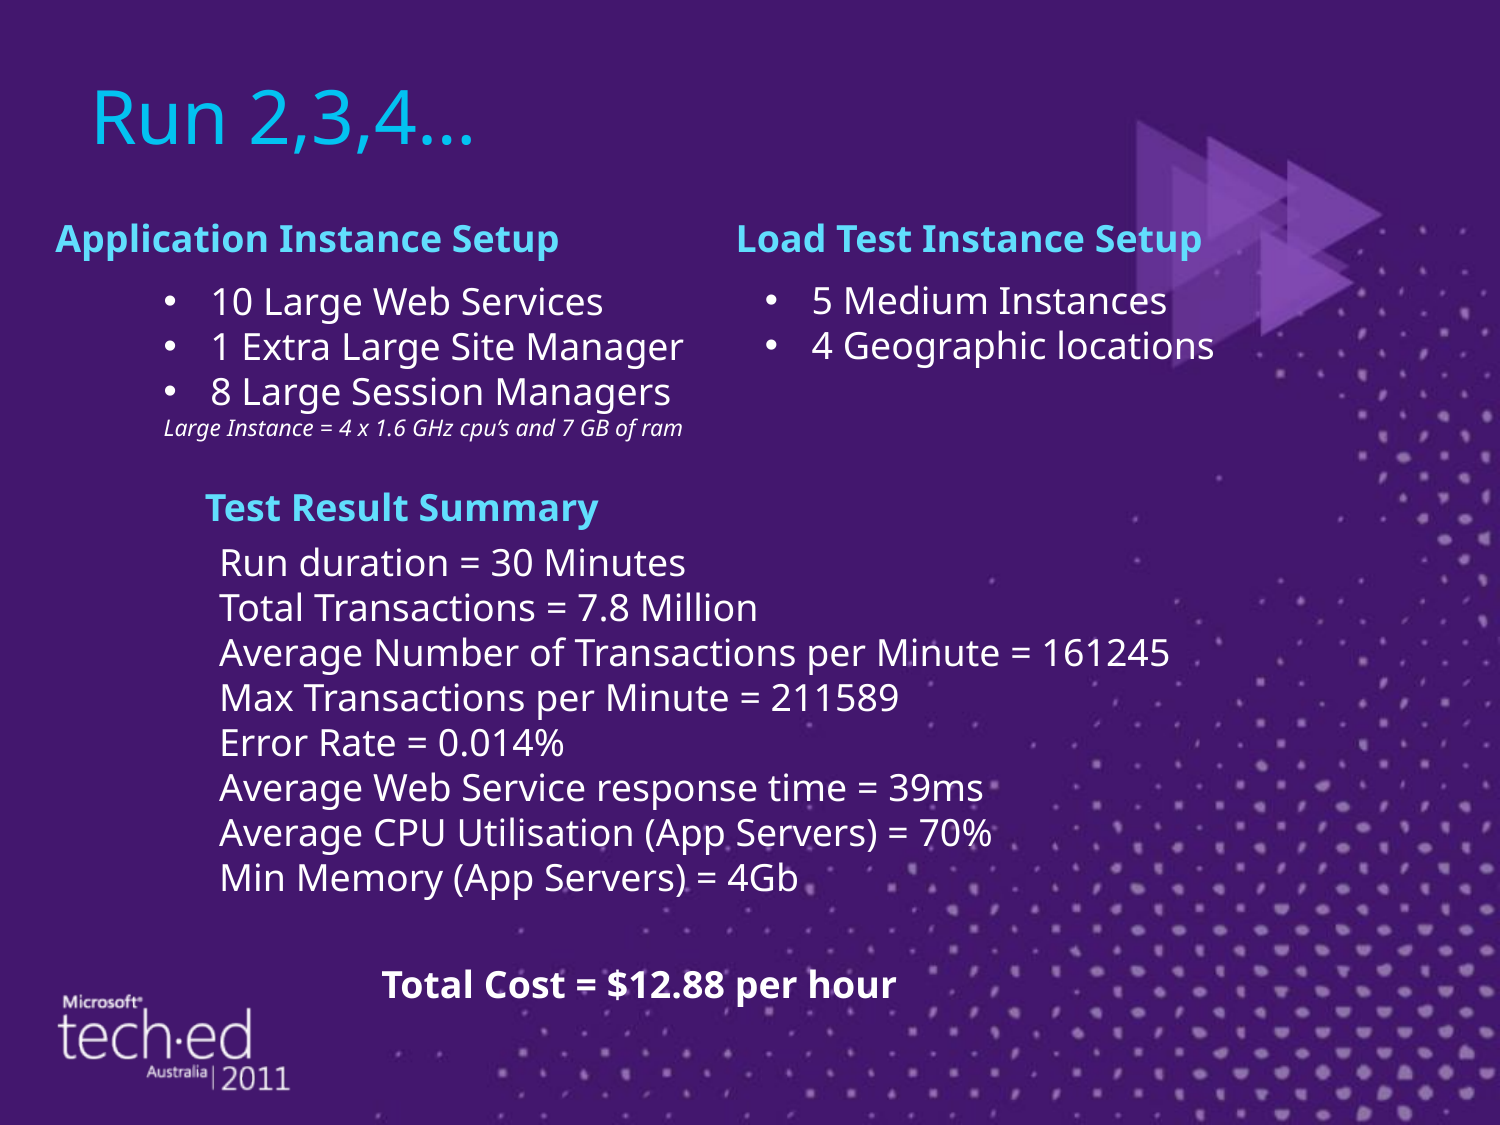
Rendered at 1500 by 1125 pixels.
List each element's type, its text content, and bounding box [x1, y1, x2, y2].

text_box Total Cost = $12.88 per hour [366, 954, 913, 1014]
text_box Test Result Summary [190, 476, 614, 536]
text_box Application Instance Setup [40, 207, 575, 268]
picture [0, 0, 1500, 1125]
text_box 5 Medium Instances 4 Geographic locations [674, 269, 1231, 375]
text_box Run duration = 30 Minutes Total Transactions = 7.8 Million Average Number of Transactions per Minute = 161245 Max Transactions per Minute = 211589 Error Rate = 0.014% Average Web Service response time = 39ms Average CPU Utilisation (App Servers) = 70% Min Memory (App Servers) = 4Gb [204, 531, 1187, 907]
text_box Load Test Instance Setup [720, 207, 1218, 268]
title Run 2,3,4… [75, 45, 1301, 185]
text_box 10 Large Web Services 1 Extra Large Site Manager 8 Large Session Managers Large Instance = 4 x 1.6 GHz cpu’s and 7 GB of ram [73, 270, 700, 493]
